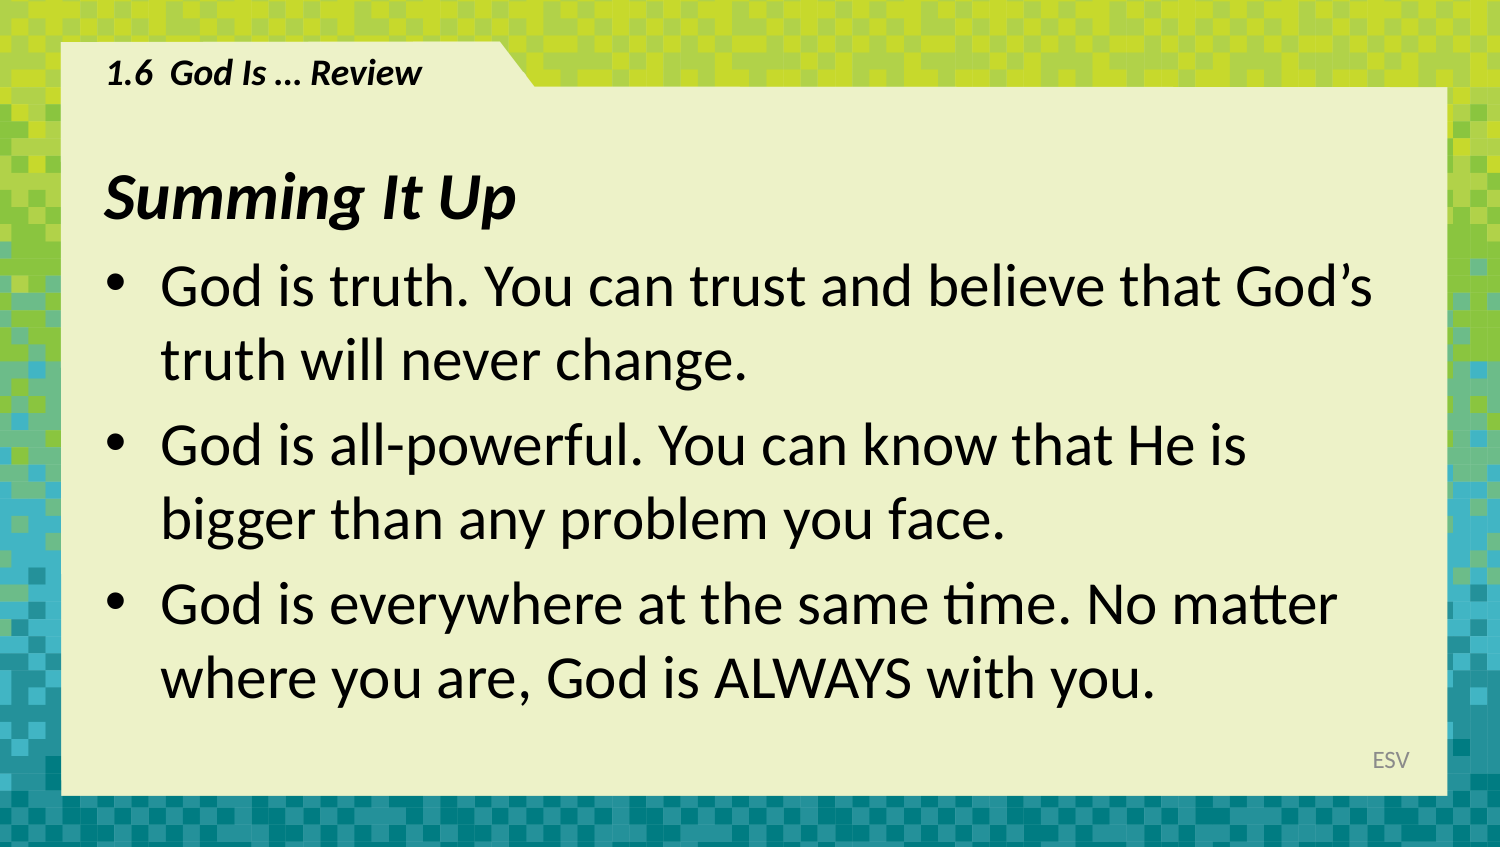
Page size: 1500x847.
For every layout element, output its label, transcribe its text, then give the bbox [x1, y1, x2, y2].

title 1.6 God Is … Review [89, 33, 1420, 108]
list Summing It Up God is truth. You can trust and believe that God’s truth will never change. God is all-powerful. You can know that He is bigger than any problem you face. God is everywhere at the same time. No matter where you are, God is ALWAYS with you. [89, 141, 1403, 722]
picture [0, 0, 1500, 847]
footer ESV [950, 736, 1425, 782]
